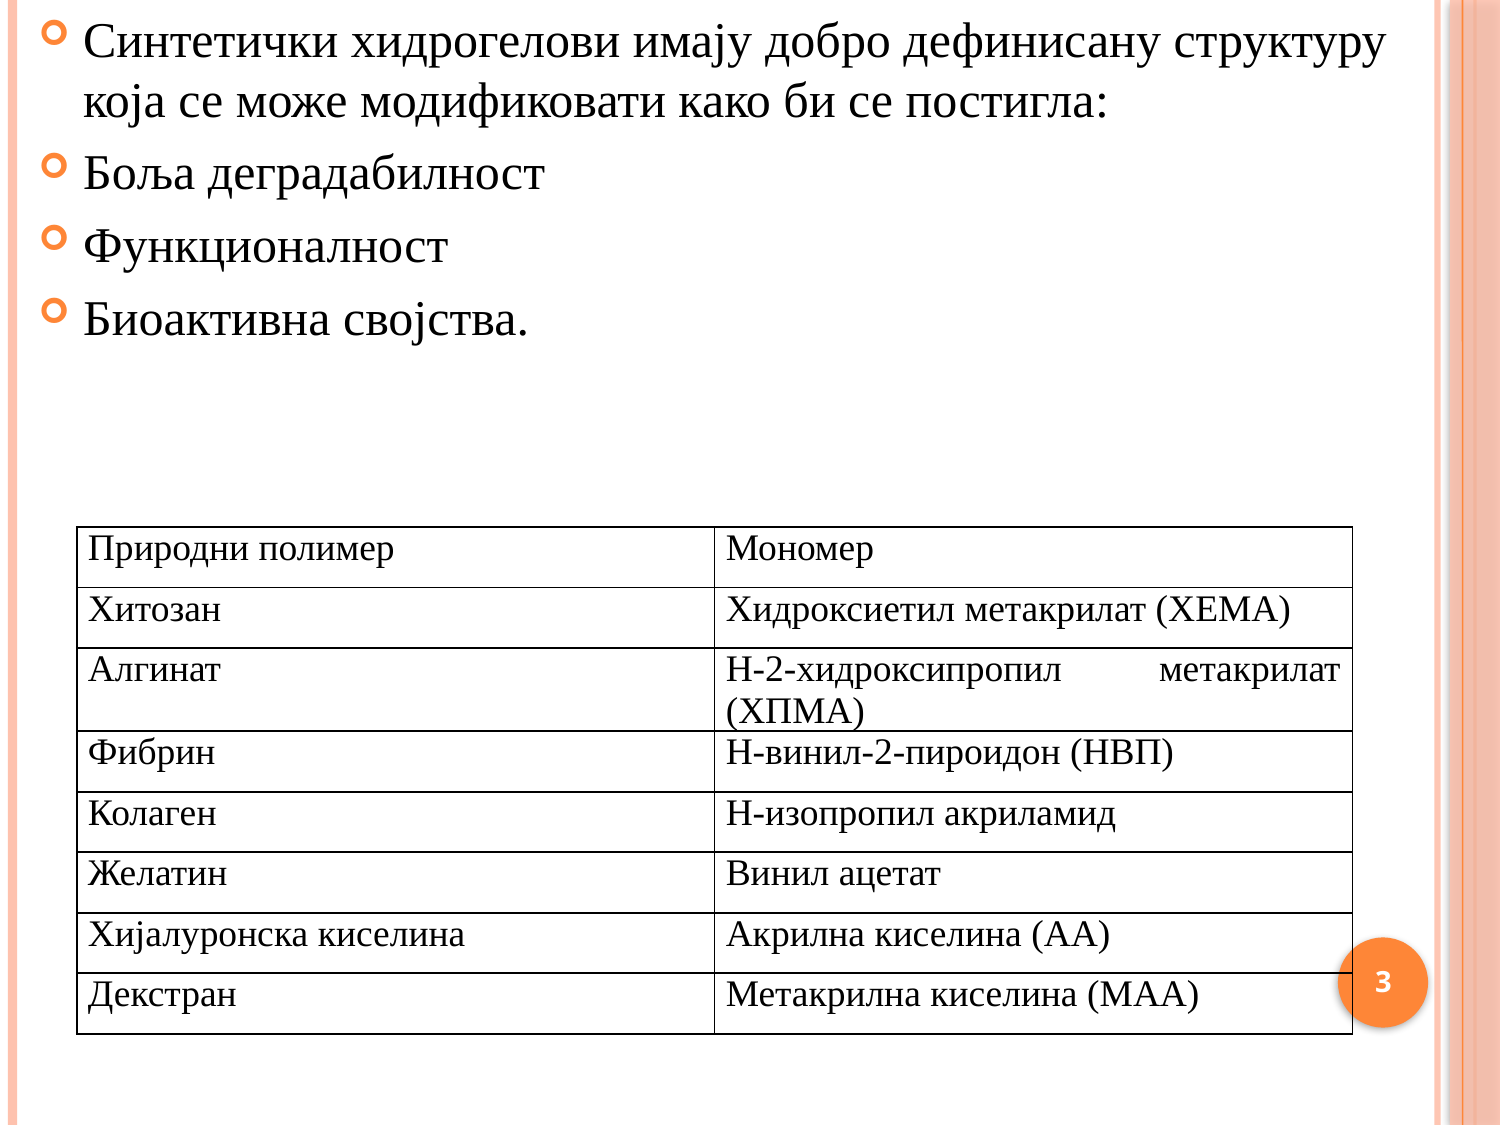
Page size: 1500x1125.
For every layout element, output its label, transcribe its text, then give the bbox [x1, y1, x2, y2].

table_cell Н-винил-2-пироидон (НВП) [715, 732, 1352, 791]
table_cell Фибрин [78, 732, 714, 791]
table_cell Желатин [78, 853, 714, 912]
table_cell Метакрилна киселина (МАА) [715, 974, 1352, 1033]
table_cell Винил ацетат [715, 853, 1352, 912]
table_cell Алгинат [78, 649, 714, 730]
table_cell Хидроксиетил метакрилат (ХЕМА) [715, 588, 1352, 647]
table_header Природни полимер [78, 528, 714, 587]
table_cell Декстран [78, 974, 714, 1033]
table_cell Колаген [78, 793, 714, 851]
table_cell Н-изопропил акриламид [715, 793, 1352, 851]
table_cell Н-2-хидроксипропил метакрилат (ХПМА) [715, 649, 1352, 730]
table_header Мономер [715, 528, 1352, 587]
table_cell Хитозан [78, 588, 714, 647]
list Синтетички хидрогелови имају добро дефинисану структуру која се може модификовати како би се постигла: Боља деградабилност Функционалност Биоактивна својства. [23, 0, 1442, 1125]
table_cell Акрилна киселина (АА) [715, 914, 1352, 972]
table_cell Хијалуронска киселина [78, 914, 714, 972]
